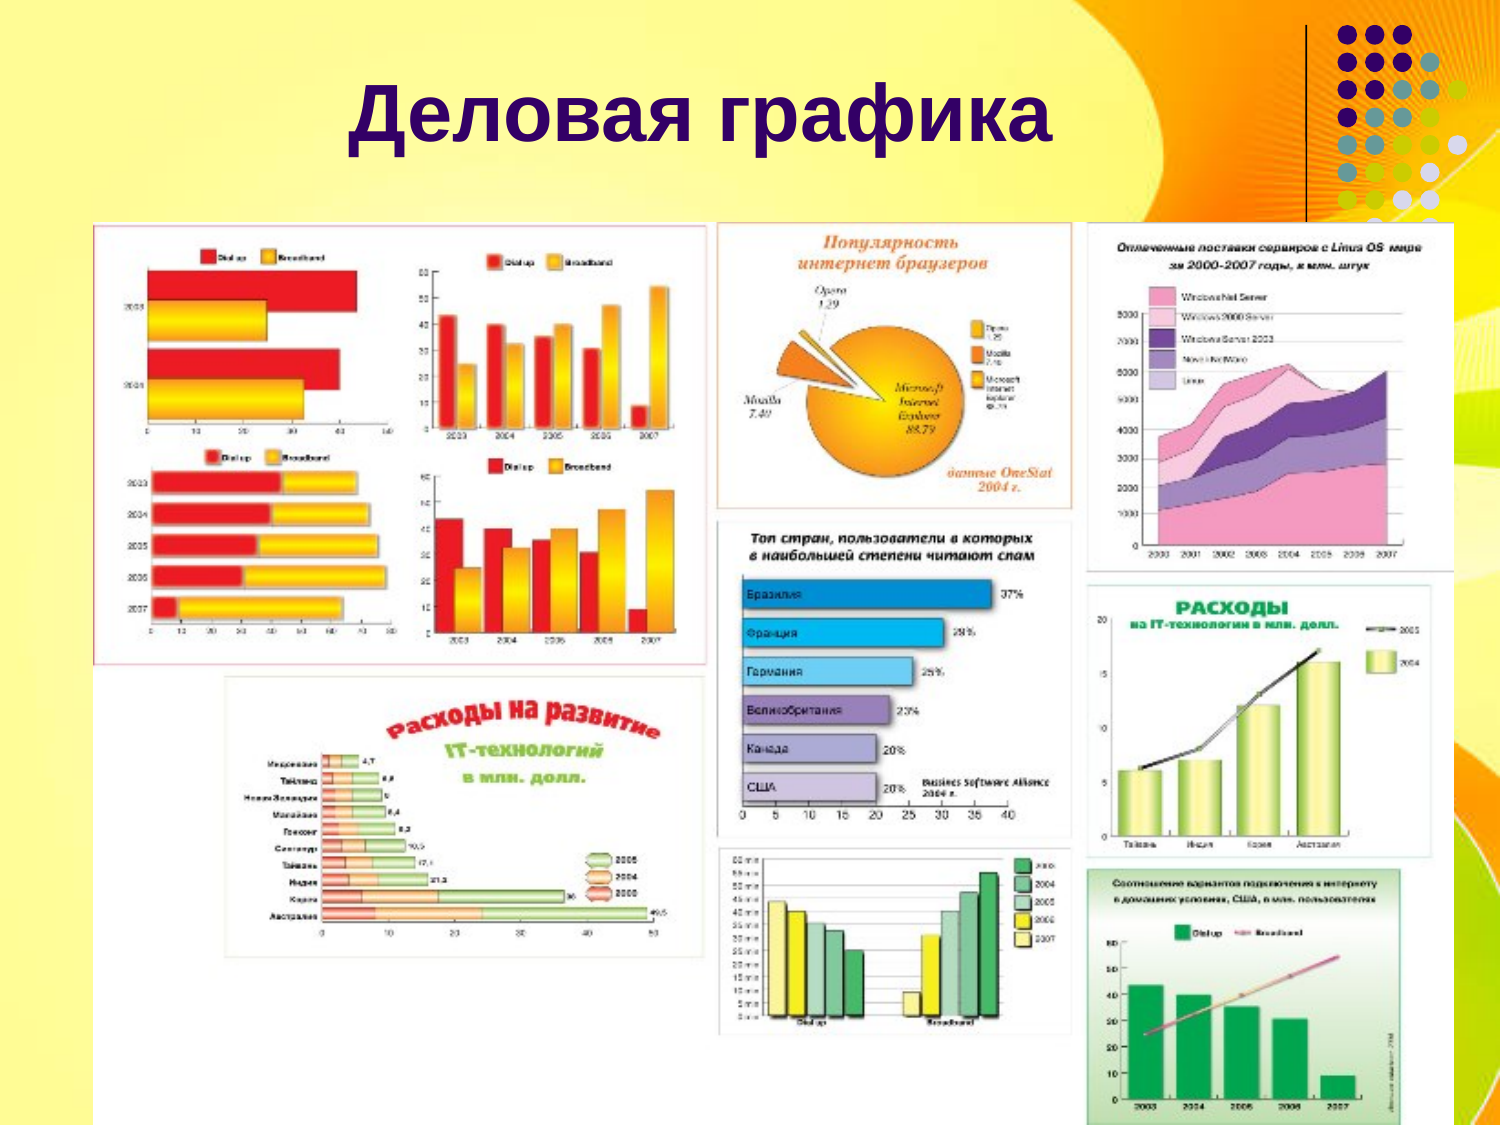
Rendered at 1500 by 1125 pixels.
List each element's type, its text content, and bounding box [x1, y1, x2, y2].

title Деловая графика [81, 0, 1320, 166]
picture [0, 0, 1500, 1125]
